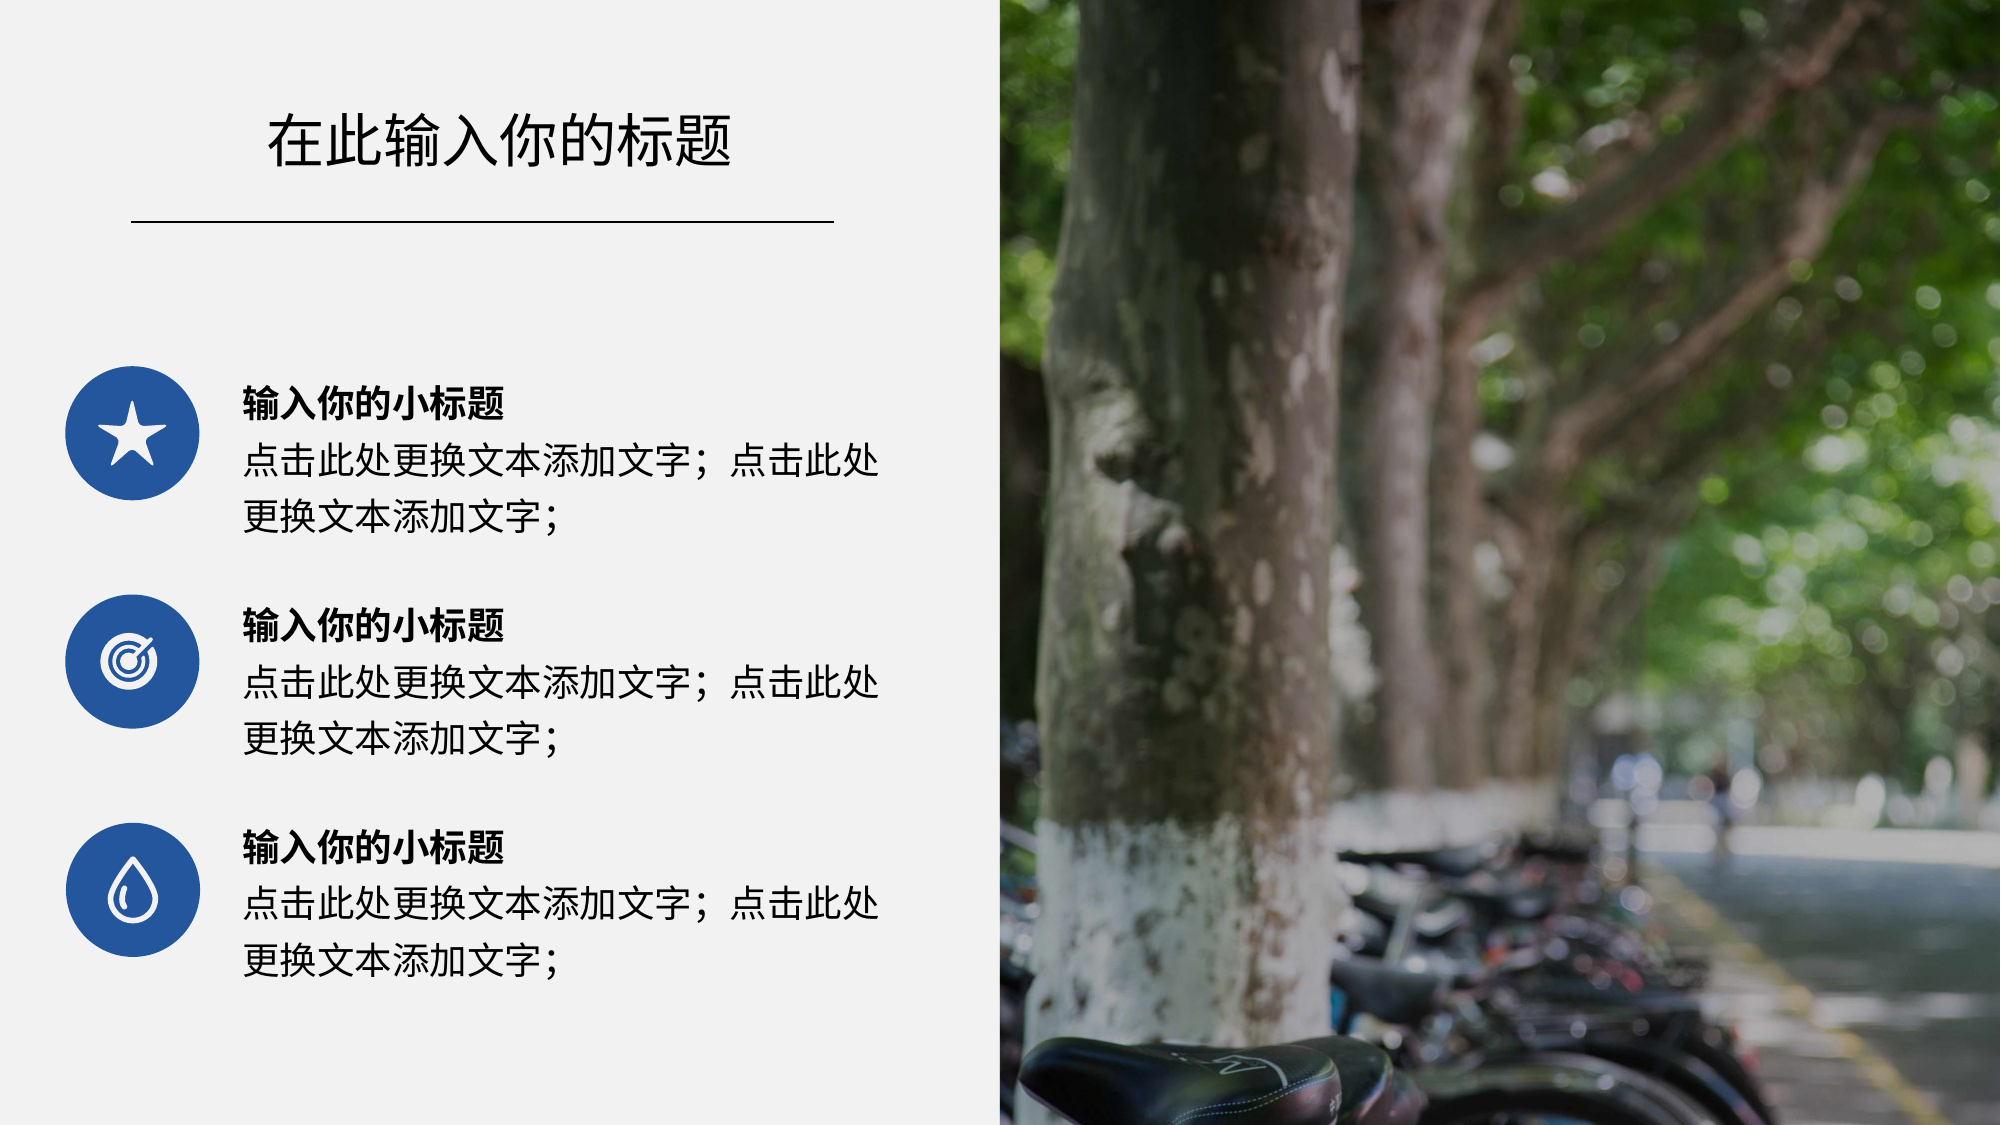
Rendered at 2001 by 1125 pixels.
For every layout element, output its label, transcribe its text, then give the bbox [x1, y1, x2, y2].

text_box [999, 0, 2000, 1125]
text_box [218, 801, 935, 983]
text_box 在此输入你的标题 [252, 96, 748, 181]
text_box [65, 366, 200, 501]
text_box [65, 594, 200, 729]
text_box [218, 357, 935, 540]
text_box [218, 579, 935, 762]
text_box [65, 822, 201, 957]
